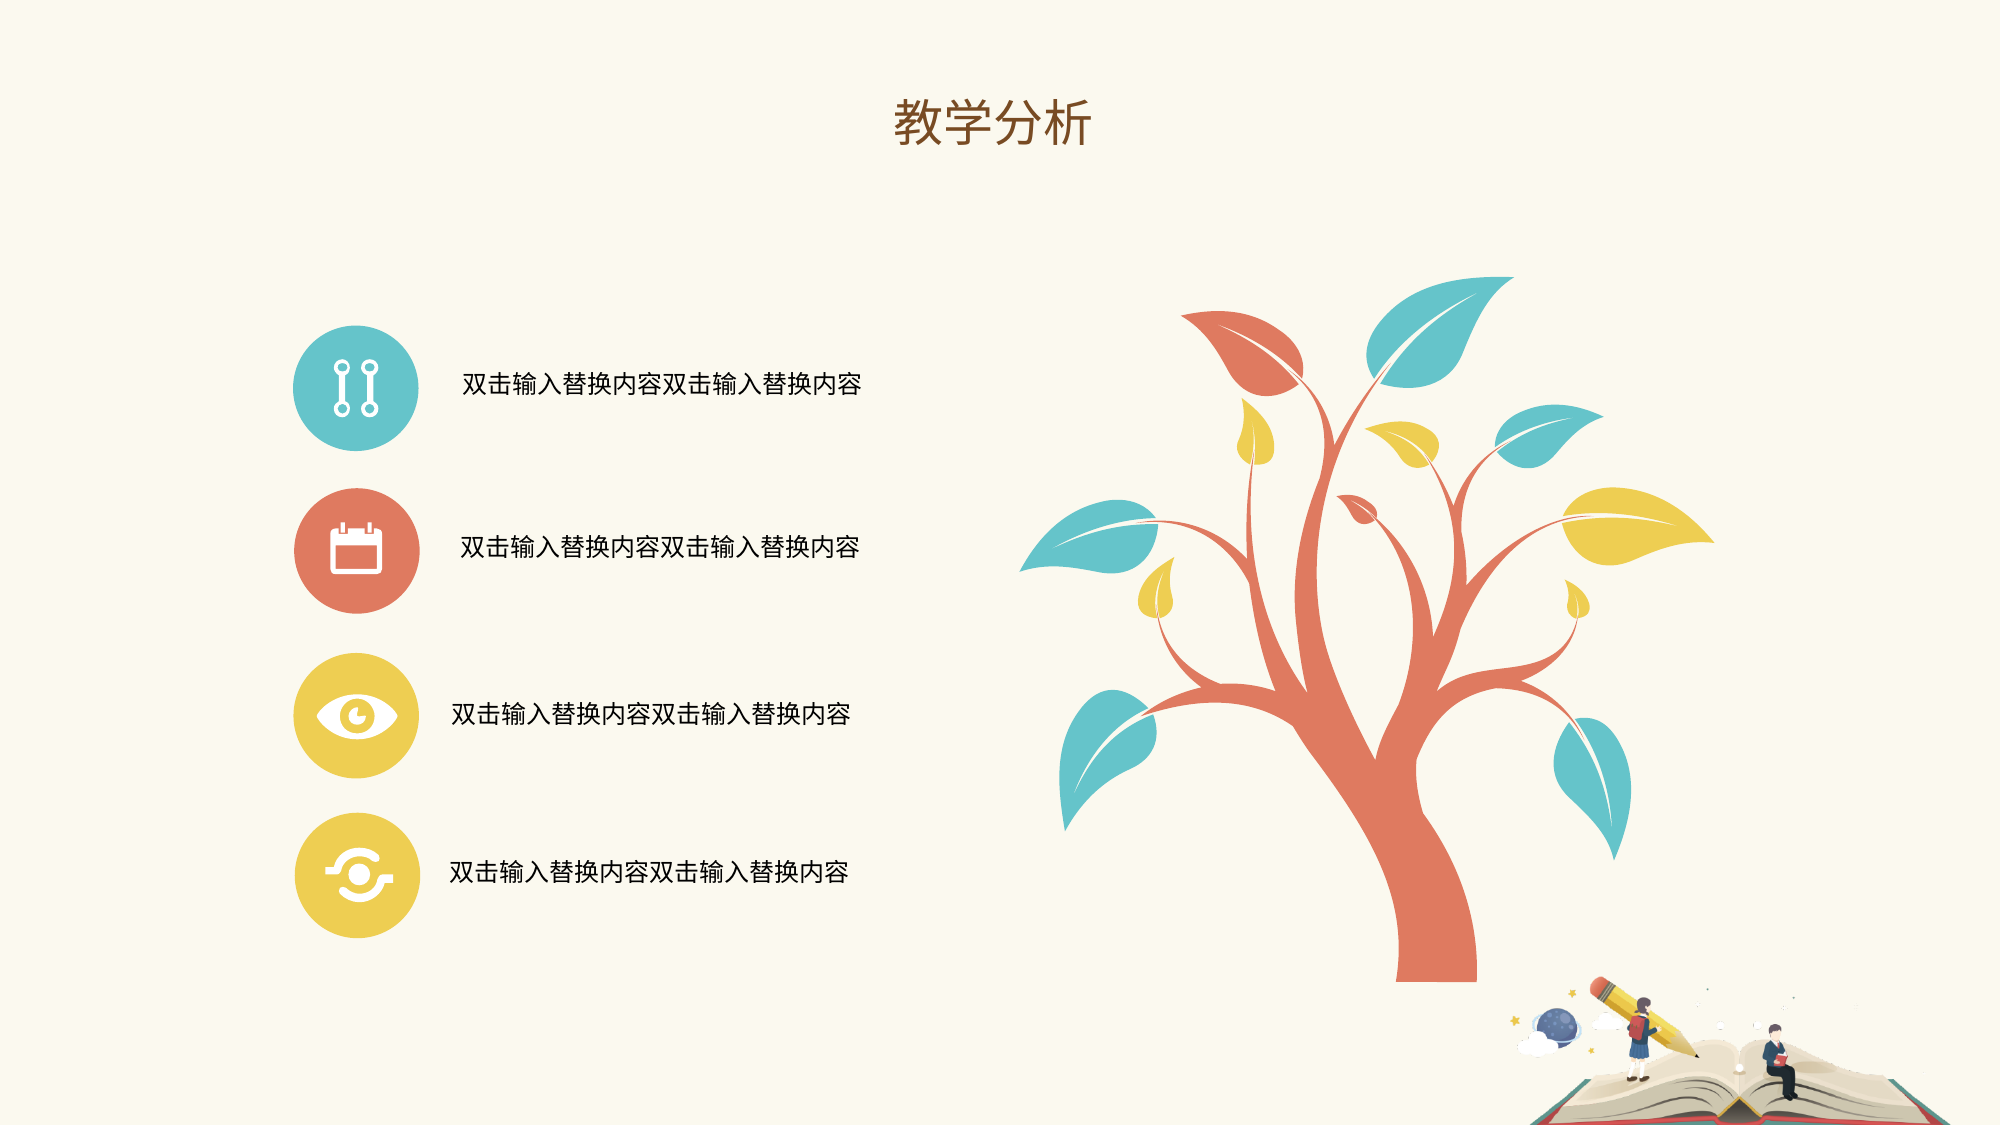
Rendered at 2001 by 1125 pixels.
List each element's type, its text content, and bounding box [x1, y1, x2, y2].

text_box [1135, 362, 1595, 983]
text_box 双击输入替换内容双击输入替换内容 [448, 359, 940, 406]
text_box [1364, 421, 1439, 468]
text_box [292, 325, 420, 452]
text_box [1553, 717, 1632, 861]
text_box [294, 812, 421, 939]
text_box [325, 847, 380, 875]
text_box [1494, 404, 1604, 469]
text_box [1366, 276, 1515, 388]
text_box [338, 874, 394, 903]
text_box [292, 652, 420, 779]
picture [1505, 947, 1992, 1125]
text_box [1180, 311, 1304, 397]
text_box 教学分析 [663, 84, 1324, 160]
text_box [348, 863, 371, 886]
text_box [1336, 494, 1378, 525]
text_box [333, 359, 350, 418]
text_box [316, 694, 398, 740]
text_box [1564, 579, 1590, 619]
text_box [1236, 397, 1275, 465]
text_box 双击输入替换内容双击输入替换内容 [434, 847, 926, 894]
text_box [1561, 487, 1715, 566]
text_box [361, 359, 379, 418]
text_box [293, 487, 421, 615]
text_box [1019, 499, 1159, 574]
text_box [330, 522, 383, 575]
text_box 双击输入替换内容双击输入替换内容 [436, 690, 928, 737]
text_box [1059, 689, 1157, 832]
text_box [1137, 556, 1175, 619]
text_box 双击输入替换内容双击输入替换内容 [445, 522, 938, 569]
